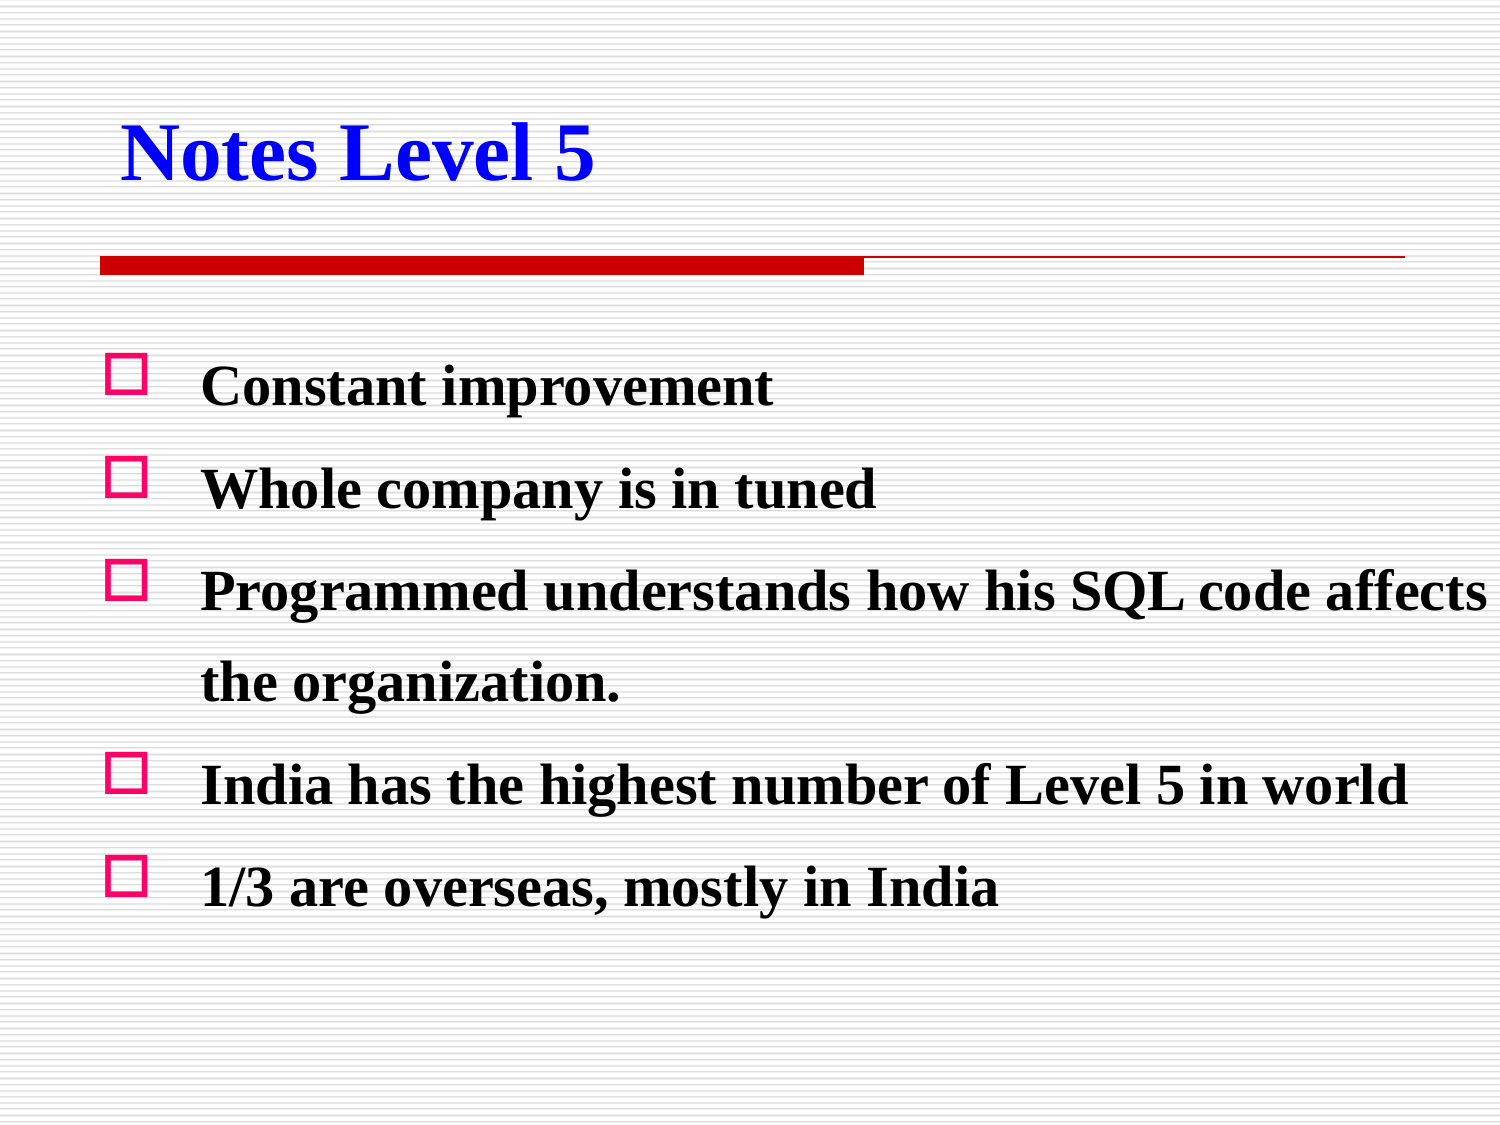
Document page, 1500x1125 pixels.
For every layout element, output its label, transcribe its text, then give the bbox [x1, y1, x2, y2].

text_box Constant improvement Whole company is in tuned Programmed understands how his SQL code affects the organization. India has the highest number of Level 5 in world 1/3 are overseas, mostly in India [85, 318, 1500, 994]
text_box Notes Level 5 [85, 53, 1361, 241]
picture [0, 0, 1500, 1125]
